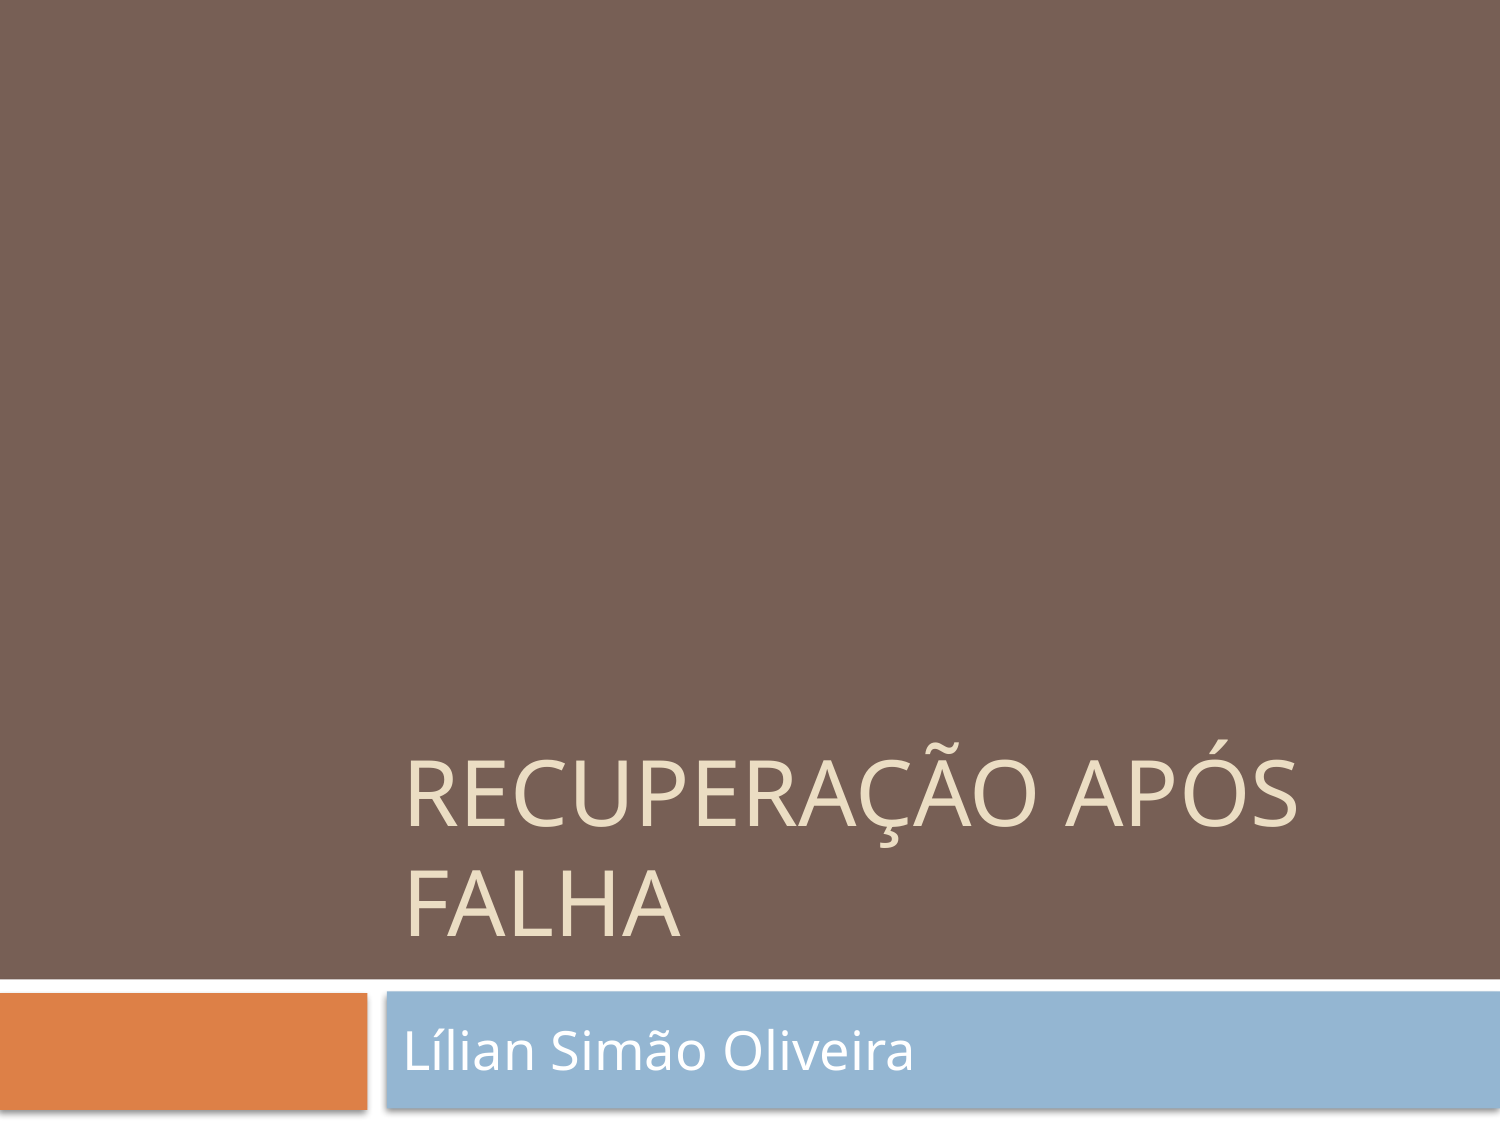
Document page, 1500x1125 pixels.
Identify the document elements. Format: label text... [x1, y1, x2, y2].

subtitle Lílian Simão Oliveira [387, 992, 1488, 1105]
title Recuperação após falha [387, 662, 1450, 963]
